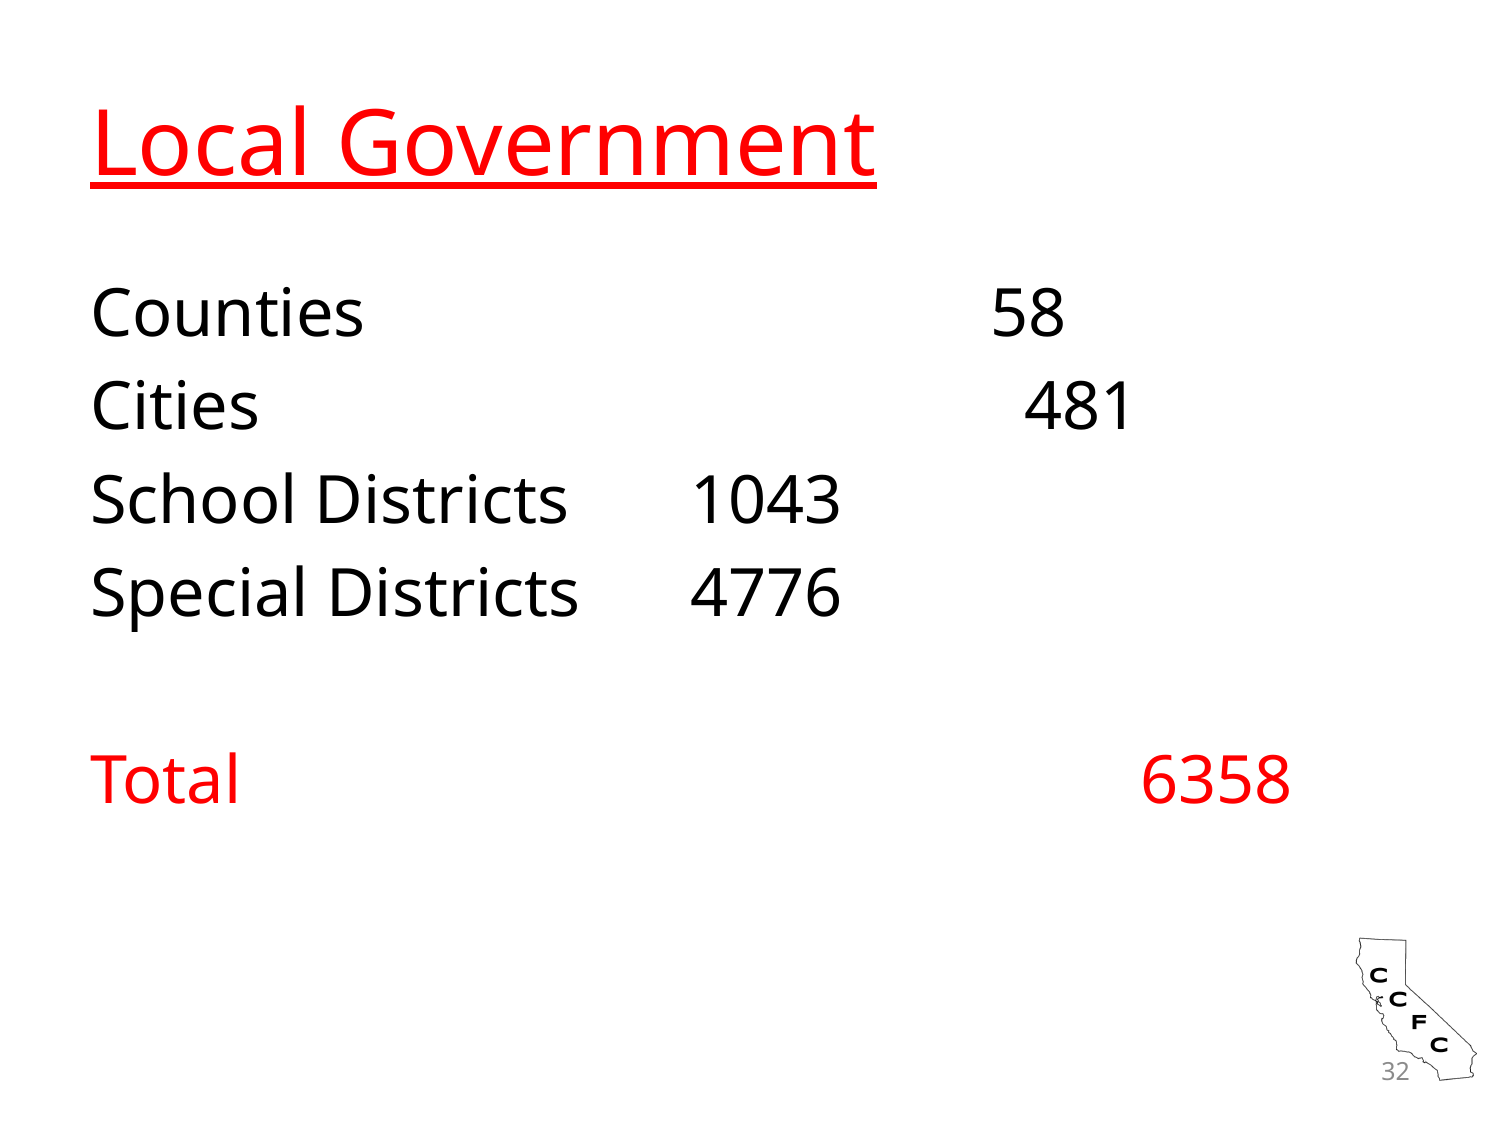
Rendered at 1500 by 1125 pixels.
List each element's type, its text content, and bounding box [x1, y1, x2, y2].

title Local Government [75, 45, 1425, 233]
list Counties 58 Cities 481 School Districts 1043 Special Districts 4776 Total 6358 [75, 262, 1425, 1005]
slide_number 32 [1074, 1042, 1425, 1103]
picture [1350, 934, 1480, 1085]
